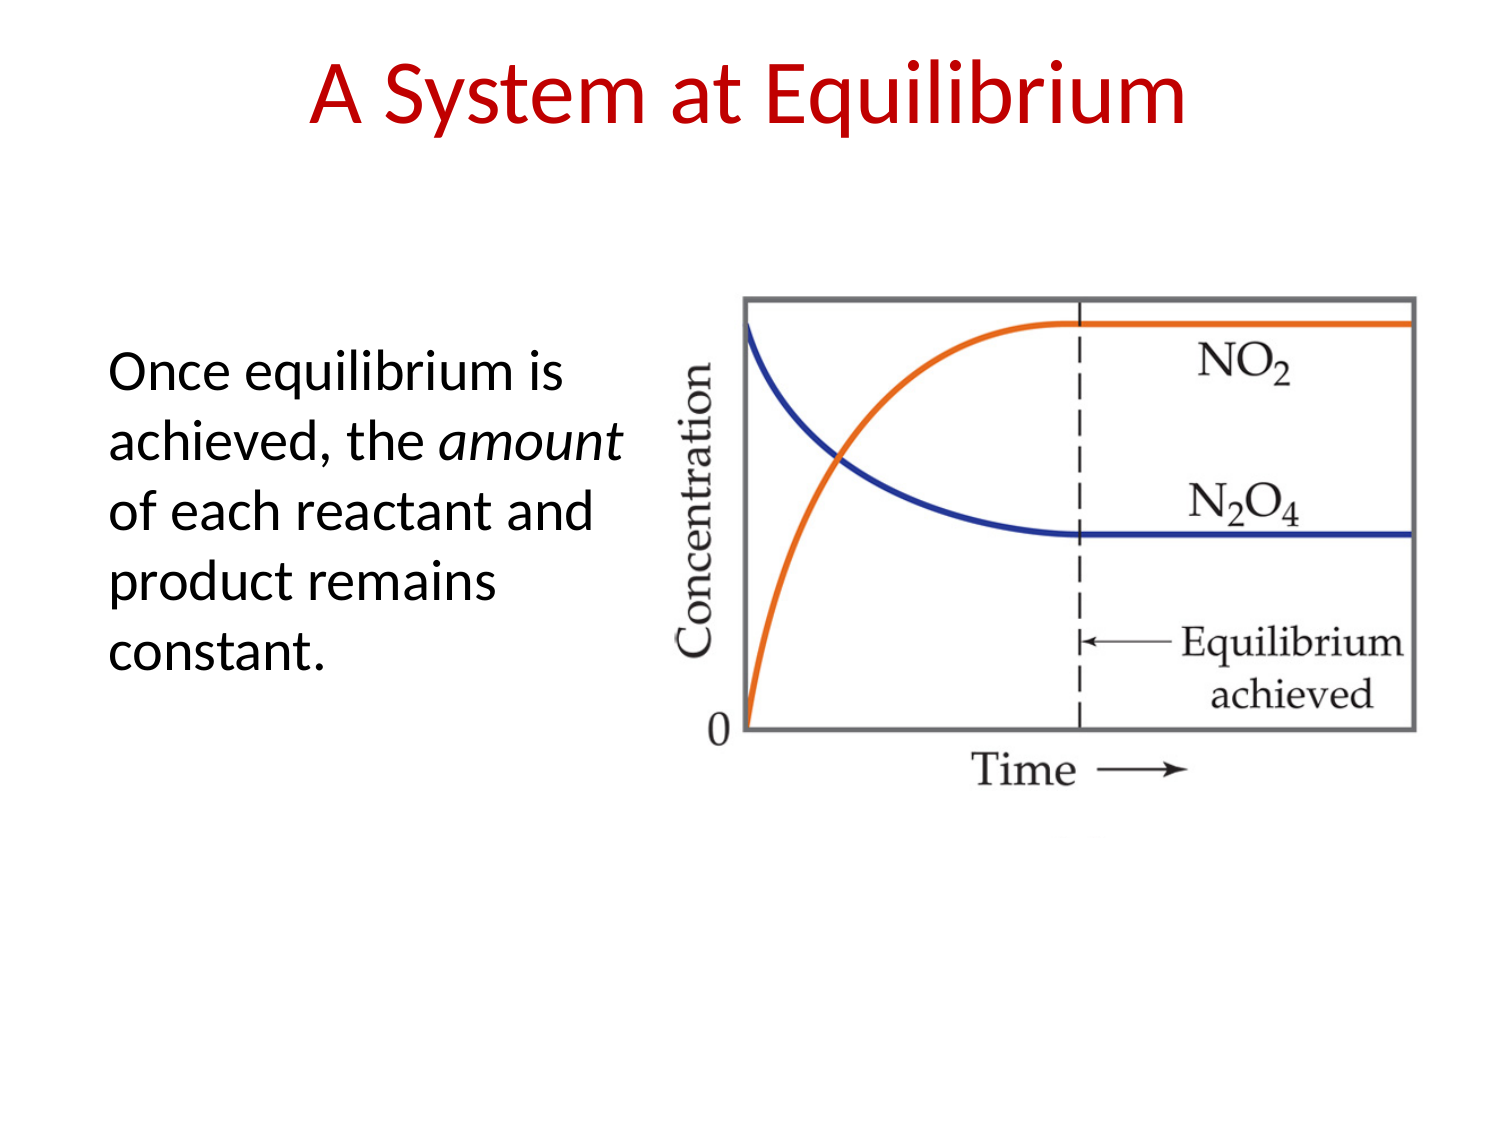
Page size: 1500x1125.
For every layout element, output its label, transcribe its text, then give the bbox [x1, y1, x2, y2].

picture [662, 284, 1438, 838]
text_box A System at Equilibrium [0, 24, 1500, 213]
text_box Once equilibrium is achieved, the amount of each reactant and product remains constant. [37, 324, 663, 1000]
